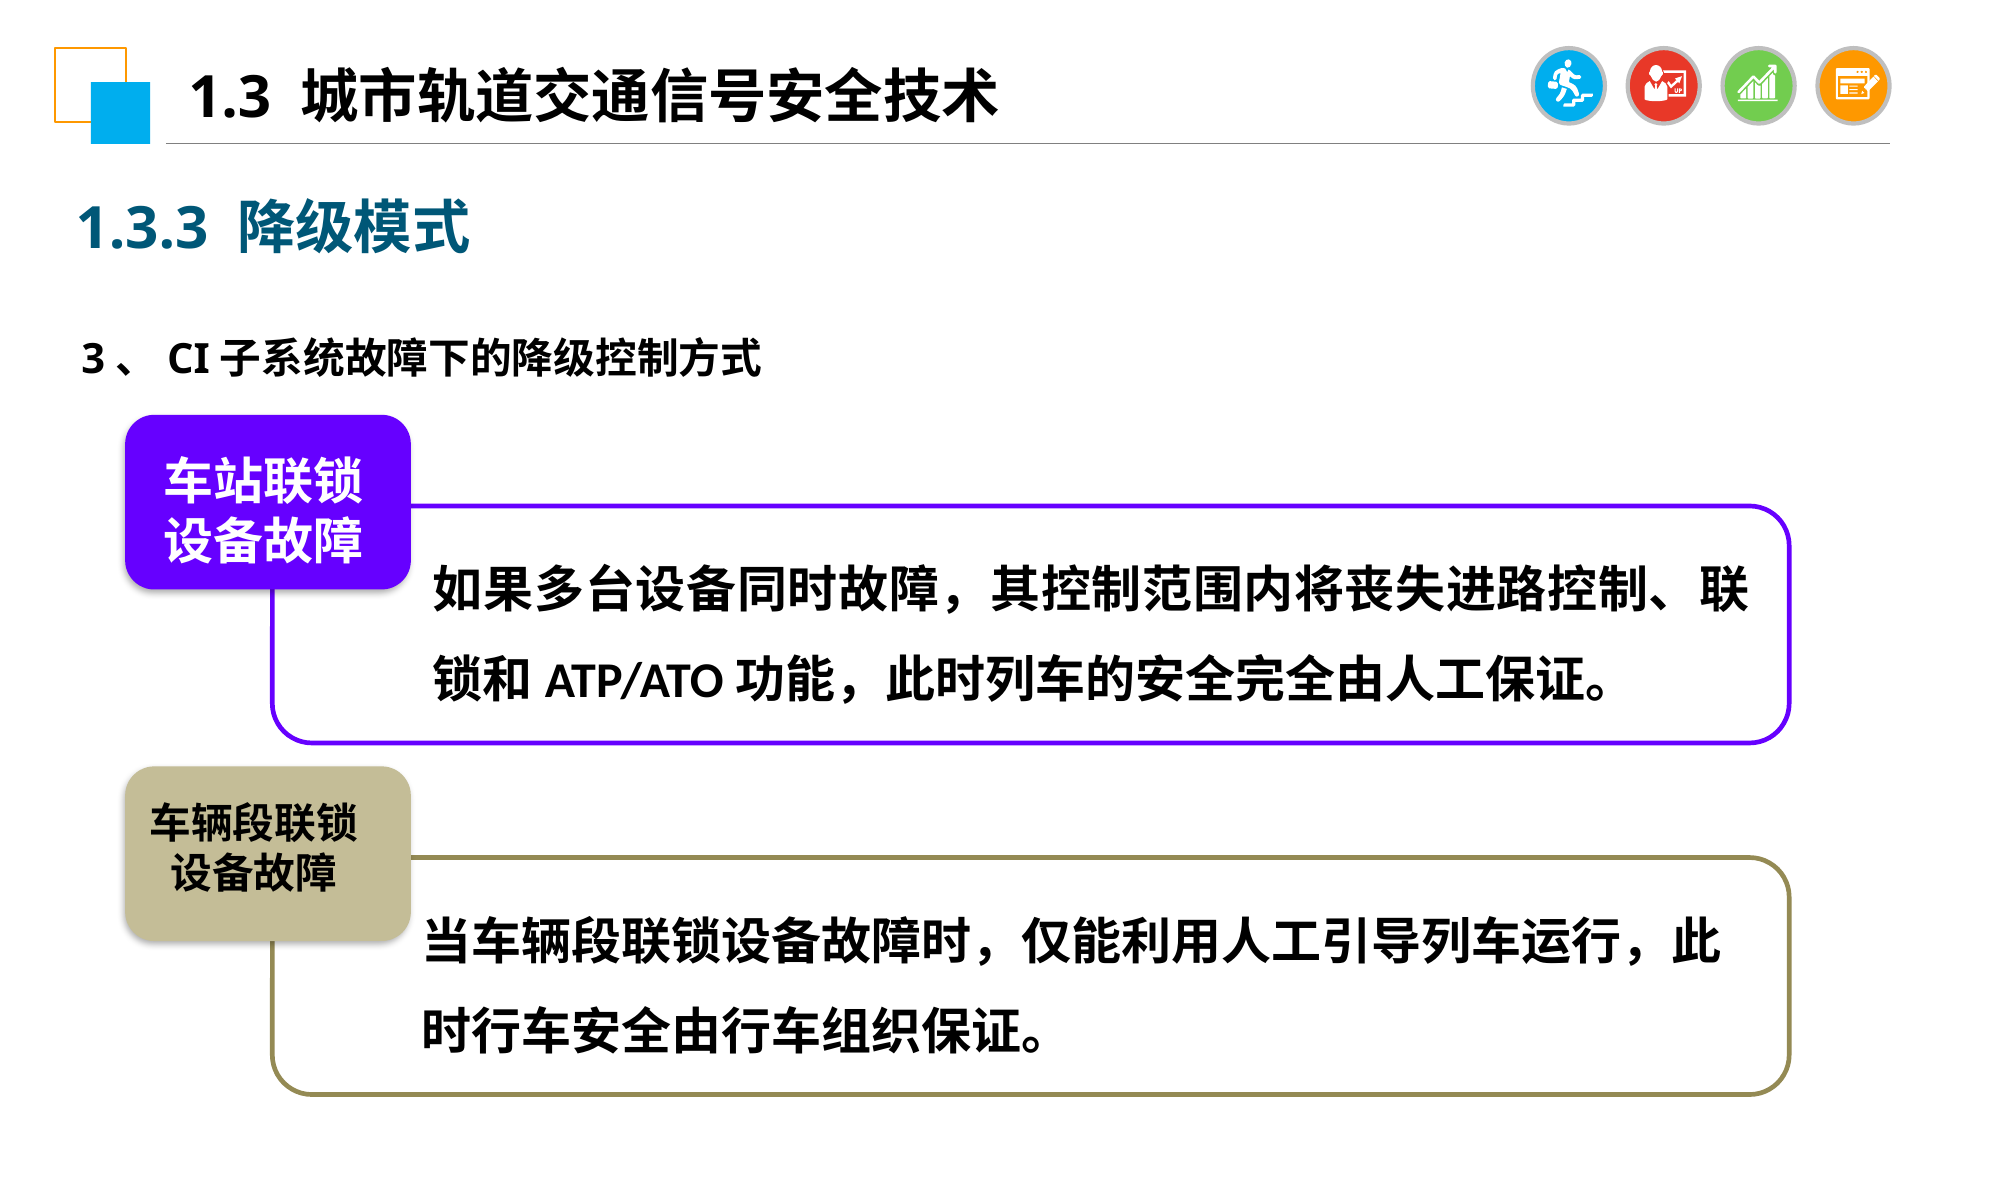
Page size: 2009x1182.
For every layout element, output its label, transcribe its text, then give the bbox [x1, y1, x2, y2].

text_box 3、CI子系统故障下的降级控制方式 [66, 274, 1071, 389]
text_box 1.3 城市轨道交通信号安全技术 [173, 51, 1015, 137]
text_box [124, 414, 1790, 744]
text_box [124, 766, 1790, 1095]
text_box 1.3.3 降级模式 [55, 180, 492, 271]
